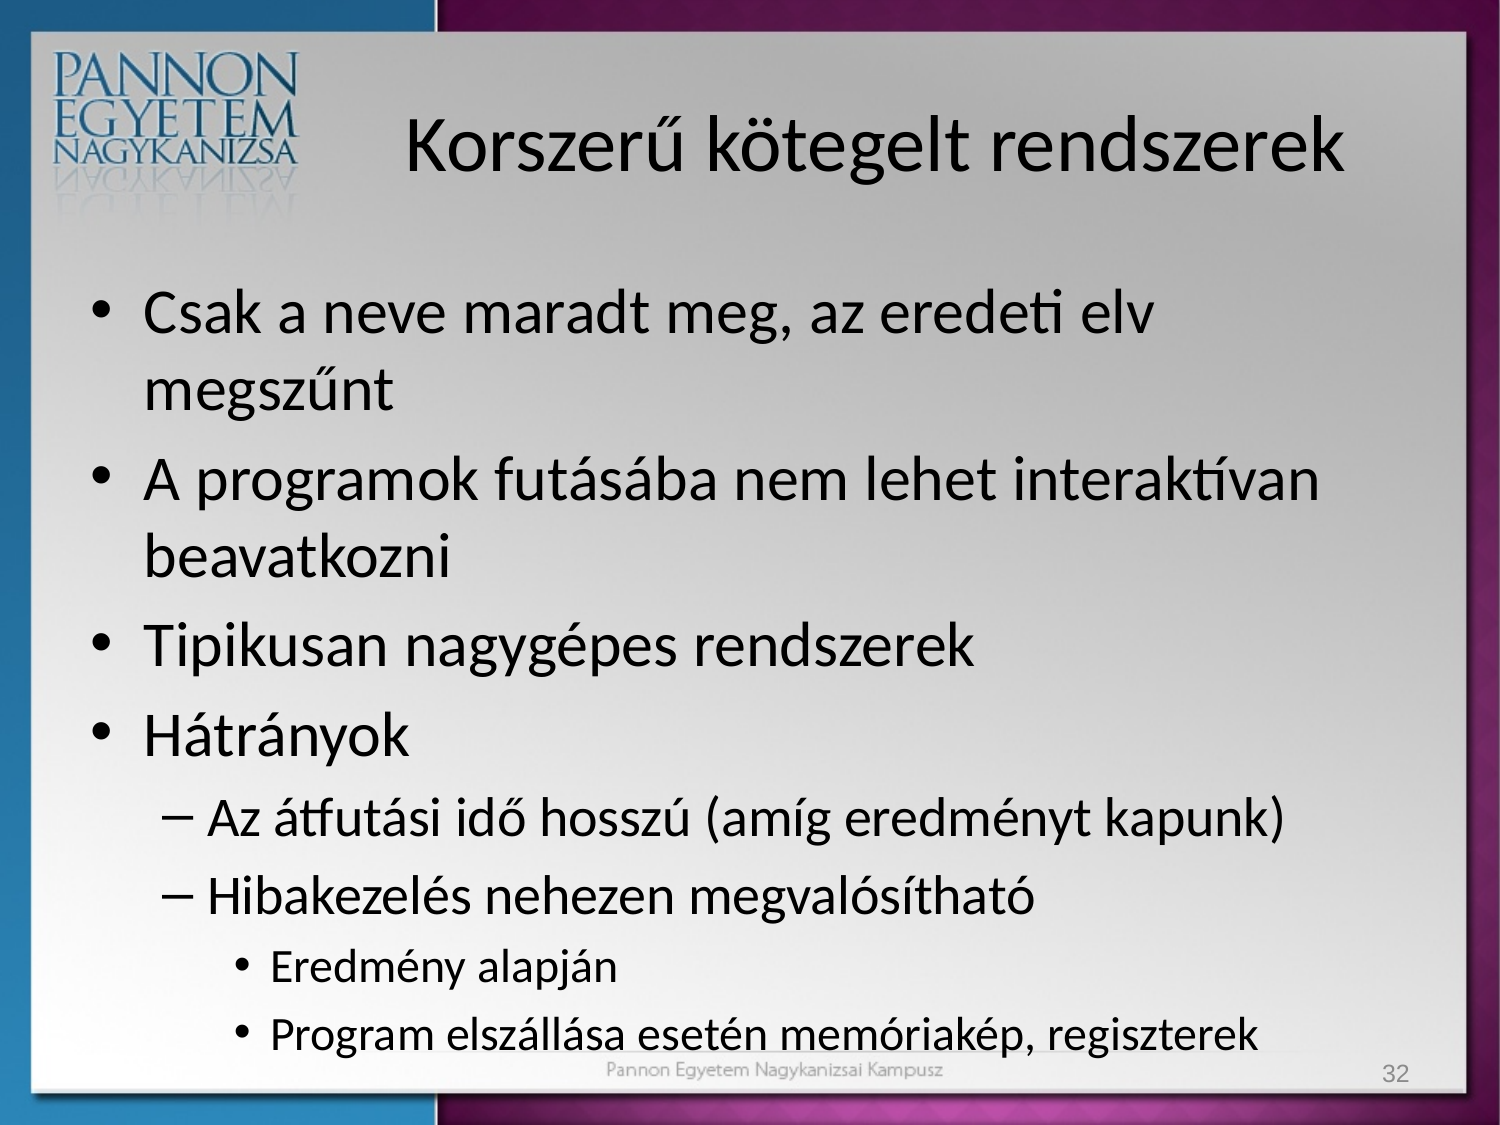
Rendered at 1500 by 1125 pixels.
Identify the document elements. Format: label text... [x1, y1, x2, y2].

slide_number 32 [1074, 1042, 1425, 1103]
title Korszerű kötegelt rendszerek [328, 45, 1425, 233]
list Csak a neve maradt meg, az eredeti elv megszűnt A programok futásába nem lehet interaktívan beavatkozni Tipikusan nagygépes rendszerek Hátrányok Az átfutási idő hosszú (amíg eredményt kapunk) Hibakezelés nehezen megvalósítható Eredmény alapján Program elszállása esetén memóriakép, regiszterek [75, 262, 1425, 1075]
picture [0, 0, 1500, 1125]
